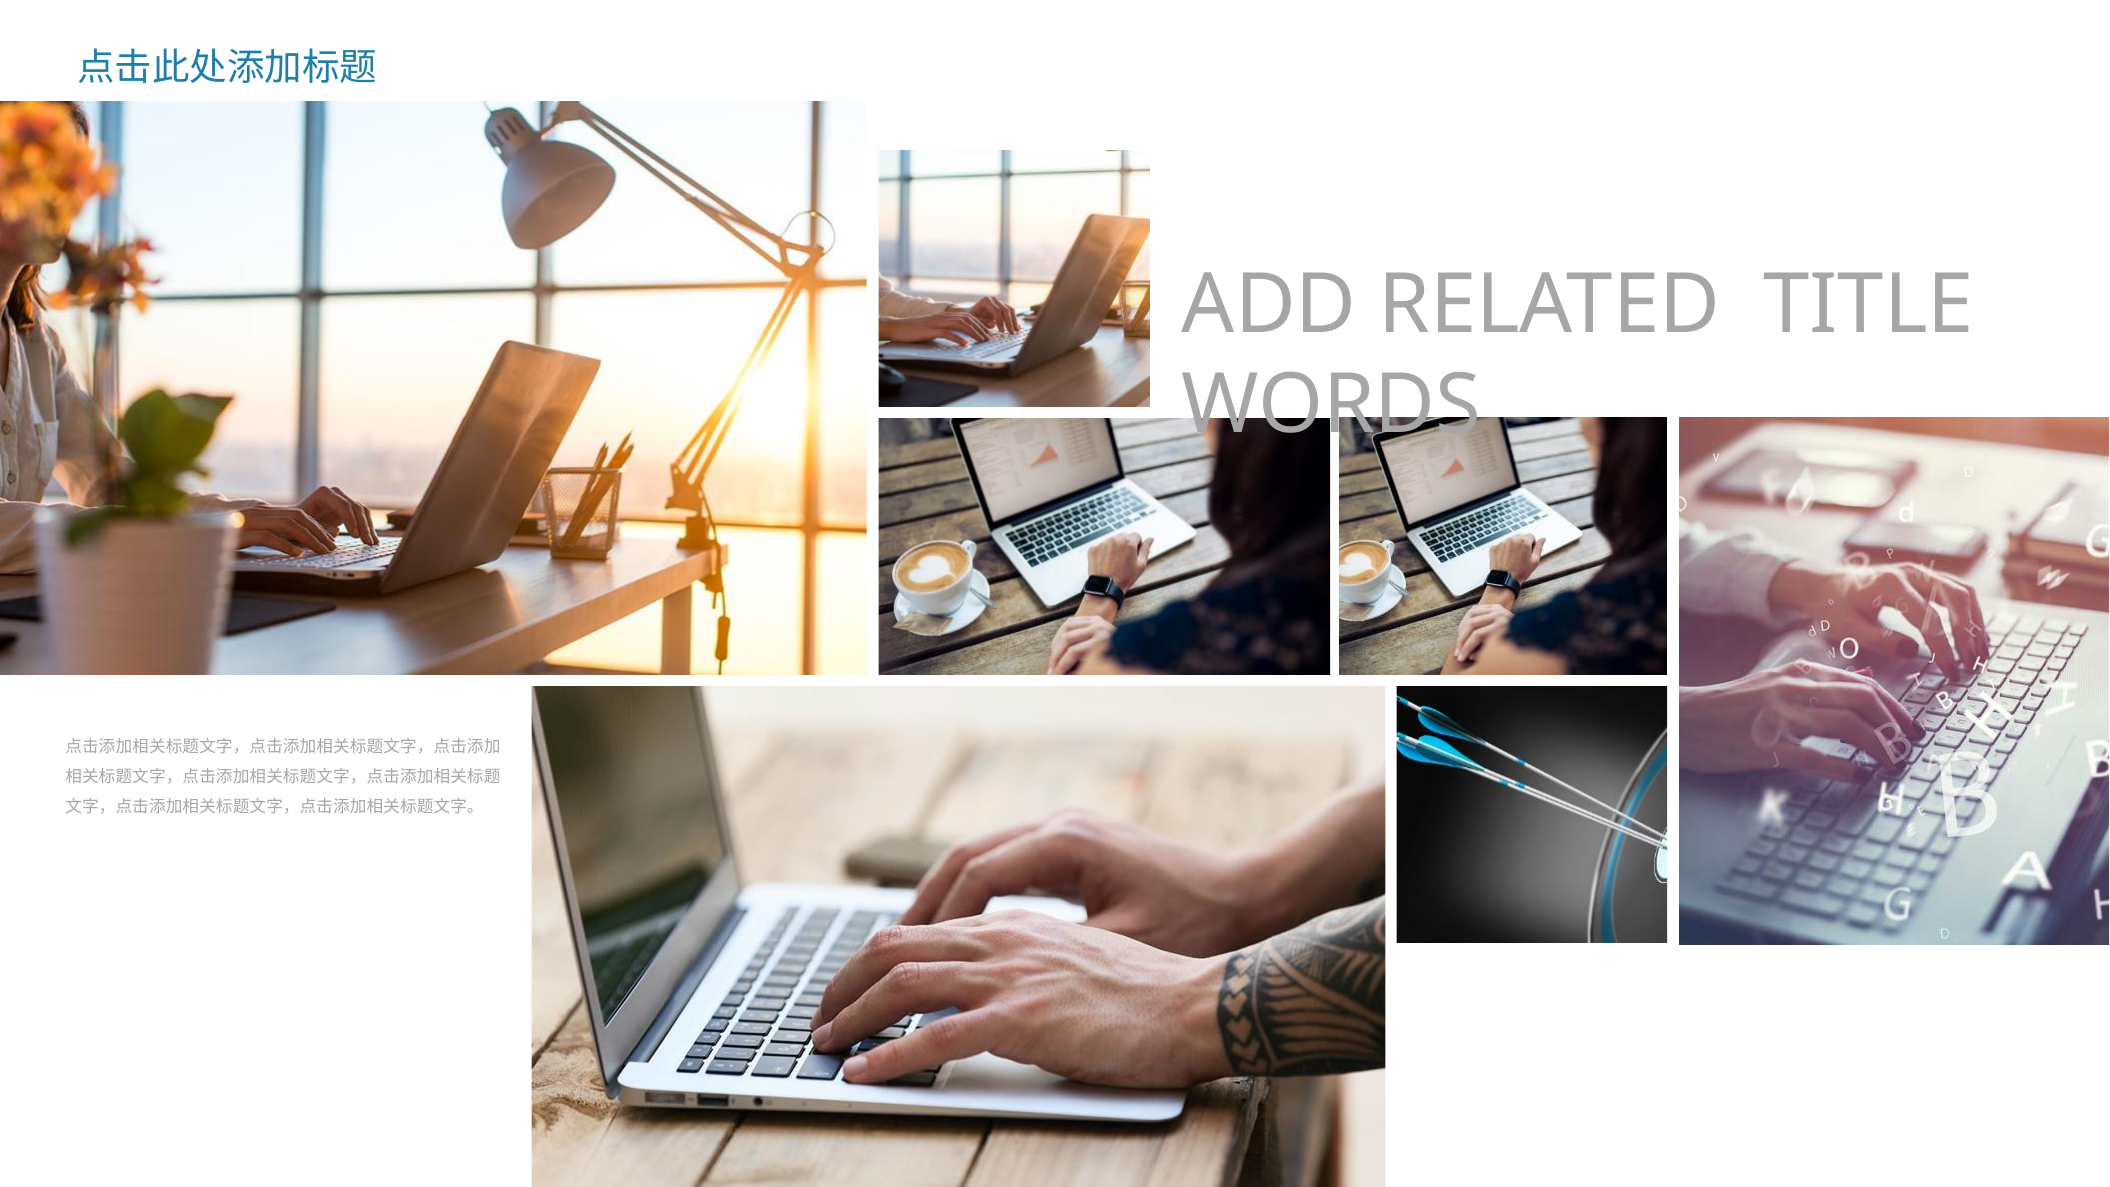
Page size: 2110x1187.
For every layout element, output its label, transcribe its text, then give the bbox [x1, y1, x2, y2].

text_box [531, 686, 1386, 1187]
text_box [0, 101, 867, 675]
text_box [878, 150, 1150, 407]
text_box ADD RELATED TITLE WORDS [1167, 241, 2110, 457]
text_box [1339, 457, 1667, 675]
text_box [878, 418, 1331, 675]
text_box [1679, 457, 2110, 945]
text_box 点击此处添加标题 [62, 35, 417, 94]
text_box 点击添加相关标题文字，点击添加相关标题文字，点击添加相关标题文字，点击添加相关标题文字，点击添加相关标题文字，点击添加相关标题文字，点击添加相关标题文字。 [50, 718, 517, 824]
text_box [1396, 686, 1668, 943]
